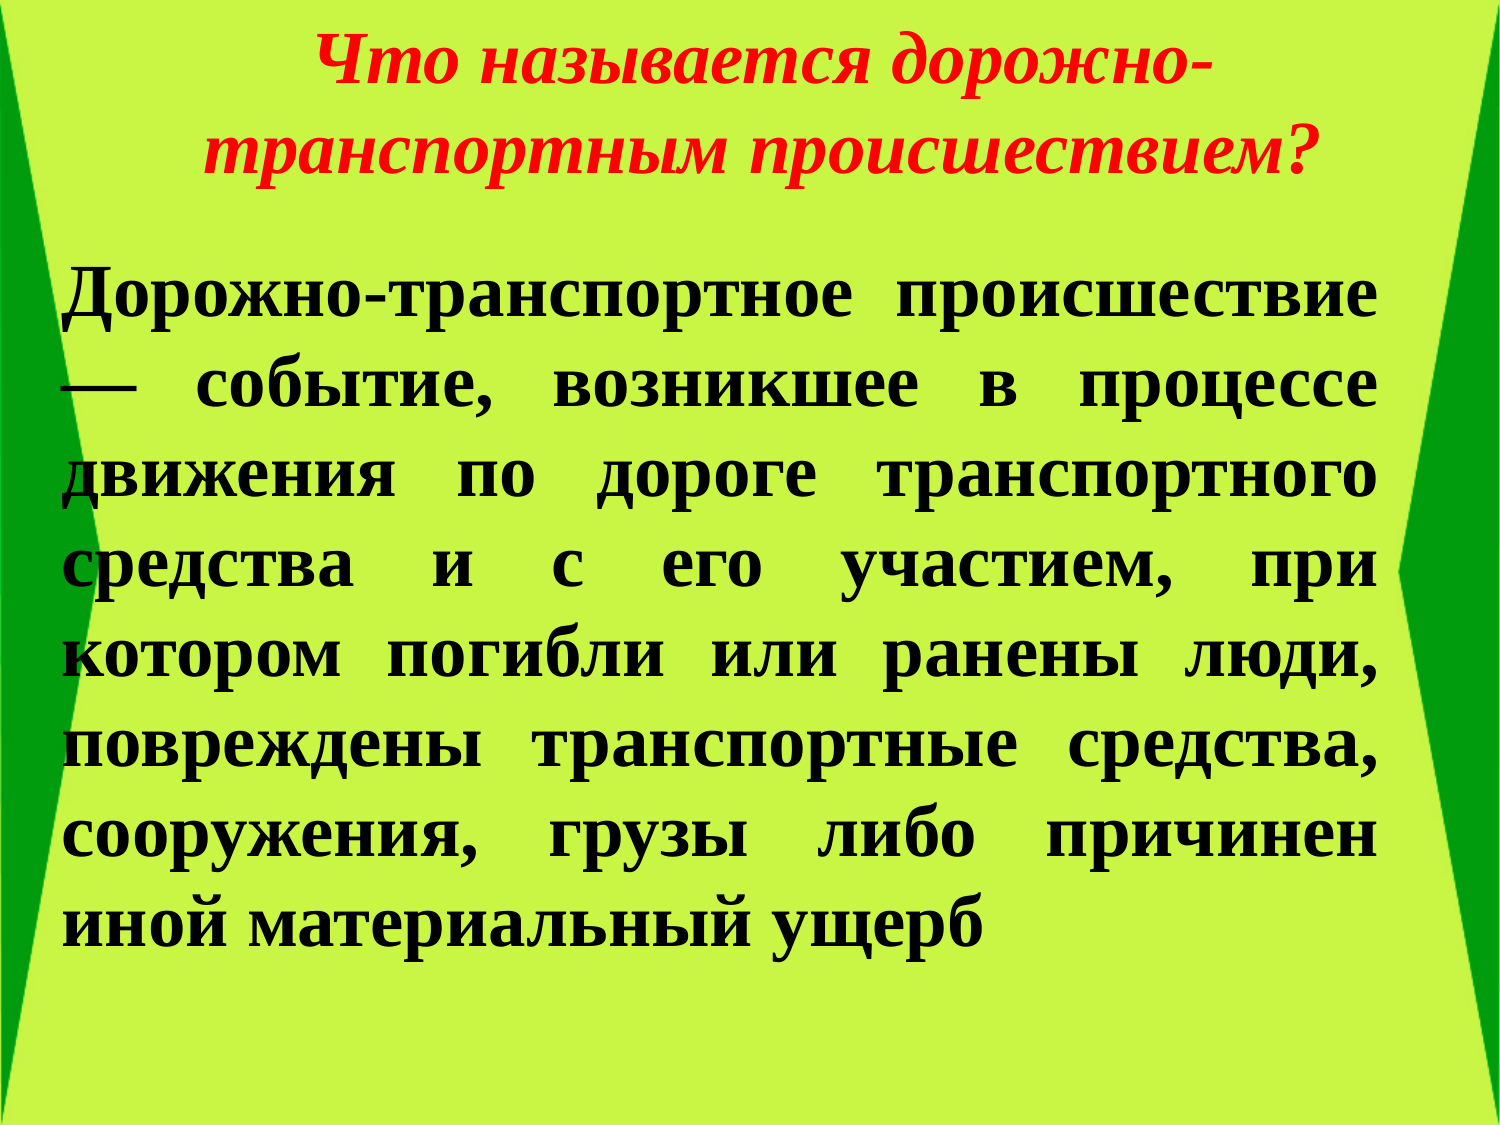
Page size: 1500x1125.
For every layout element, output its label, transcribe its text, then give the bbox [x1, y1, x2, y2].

text_box Дорожно-транспортное происшествие — событие, возникшее в процессе движения по дороге транспортного средства и с его участием, при котором погибли или ранены люди, повреждены транспортные средства, сооружения, грузы либо причинен иной материальный ущерб [46, 234, 1395, 970]
title Что называется дорожно-транспортным происшествием? [46, 44, 1480, 233]
picture [0, 0, 1500, 1125]
